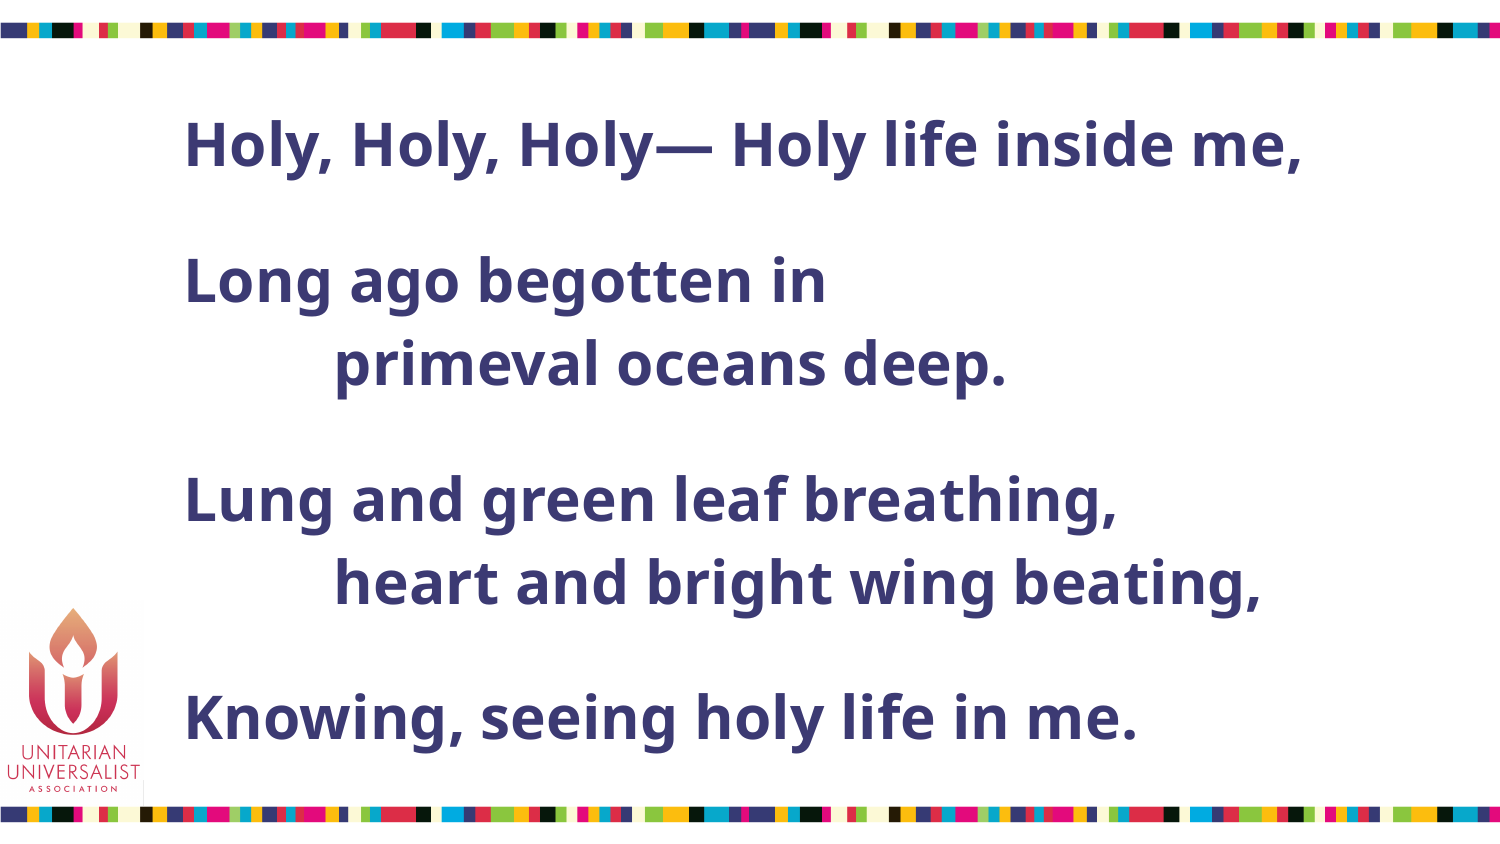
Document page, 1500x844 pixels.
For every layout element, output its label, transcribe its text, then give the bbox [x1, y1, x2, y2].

text_box Holy, Holy, Holy— Holy life inside me, Long ago begotten in primeval oceans deep. Lung and green leaf breathing, heart and bright wing beating, Knowing, seeing holy life in me. [168, 80, 1421, 767]
picture [0, 22, 1500, 40]
picture [0, 600, 1500, 824]
